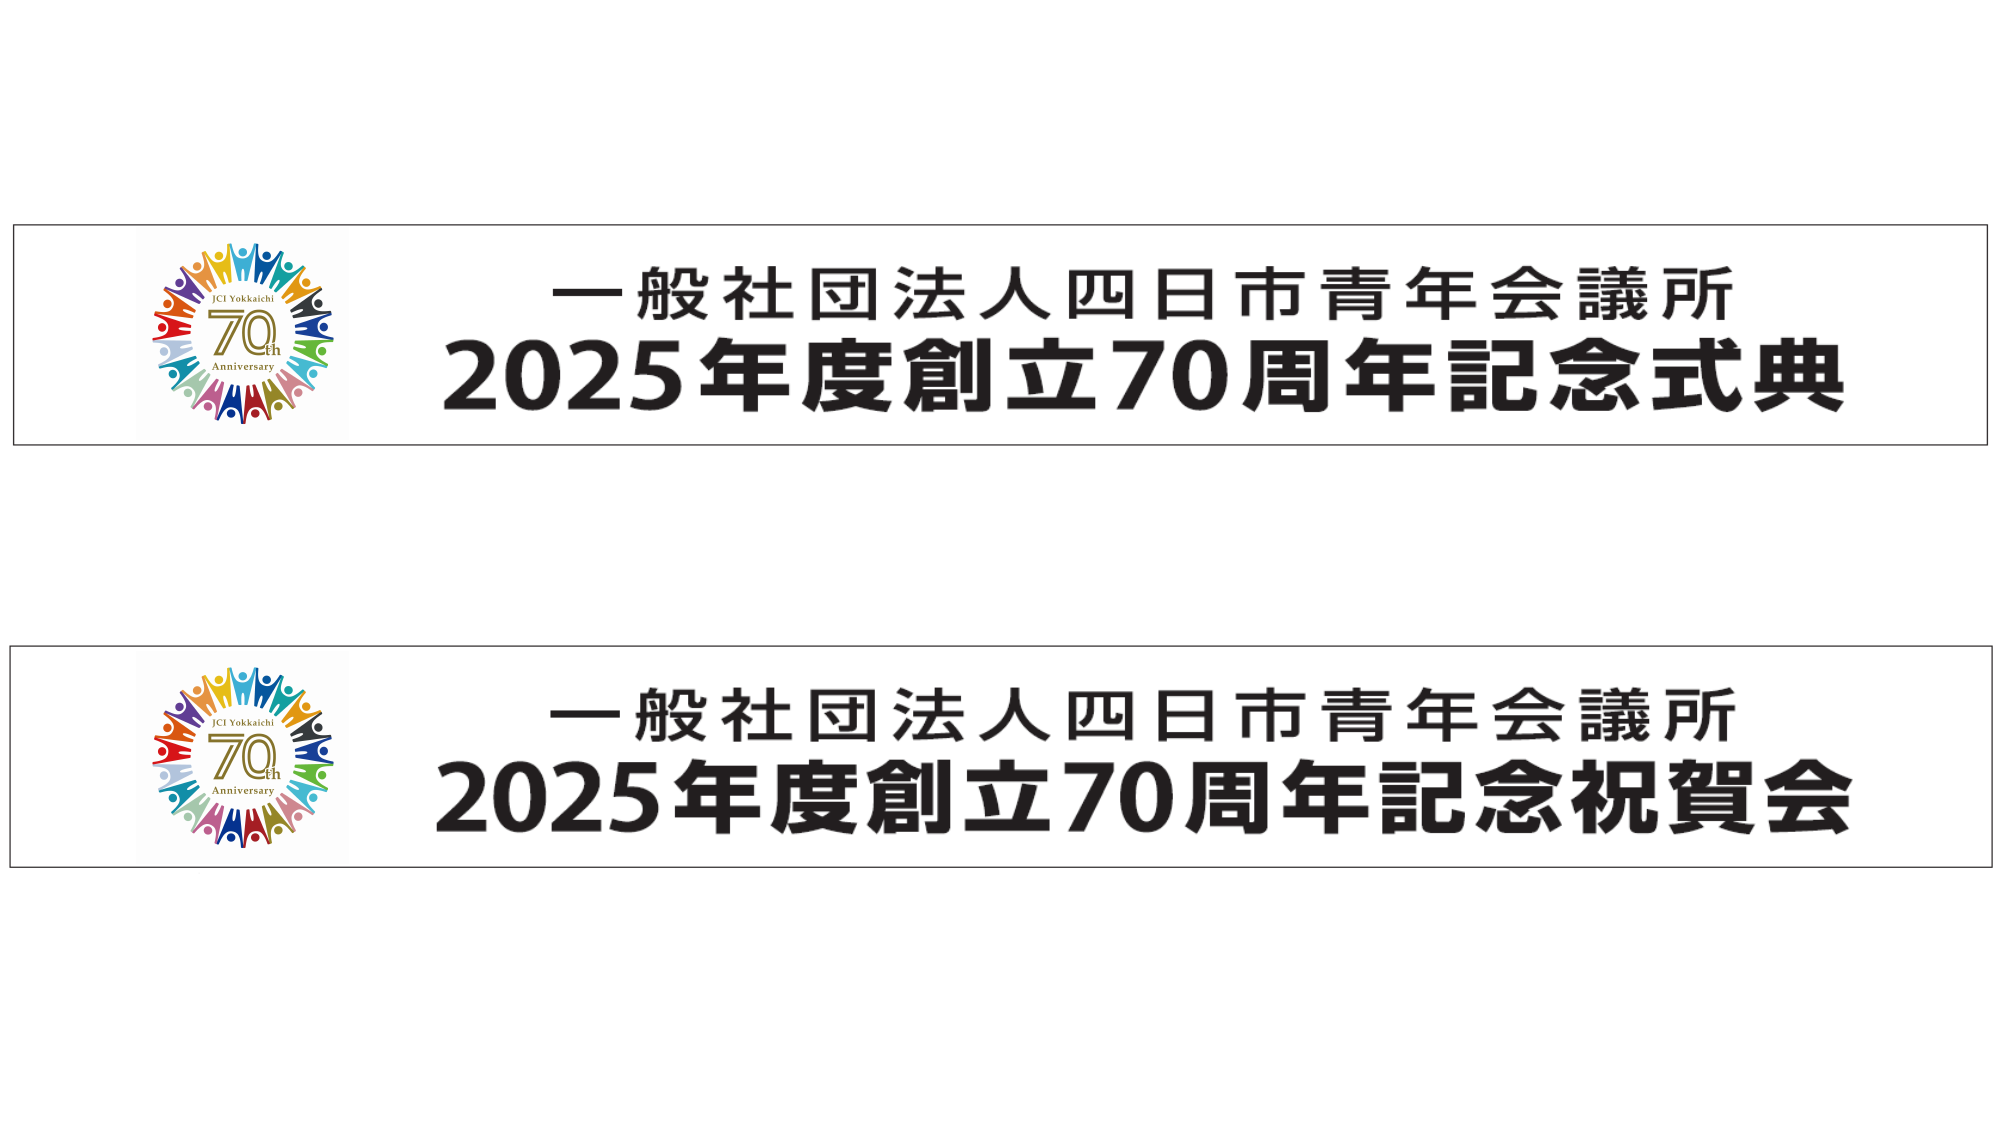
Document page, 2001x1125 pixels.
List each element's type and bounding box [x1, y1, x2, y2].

picture [0, 635, 2000, 874]
picture [0, 209, 2000, 449]
